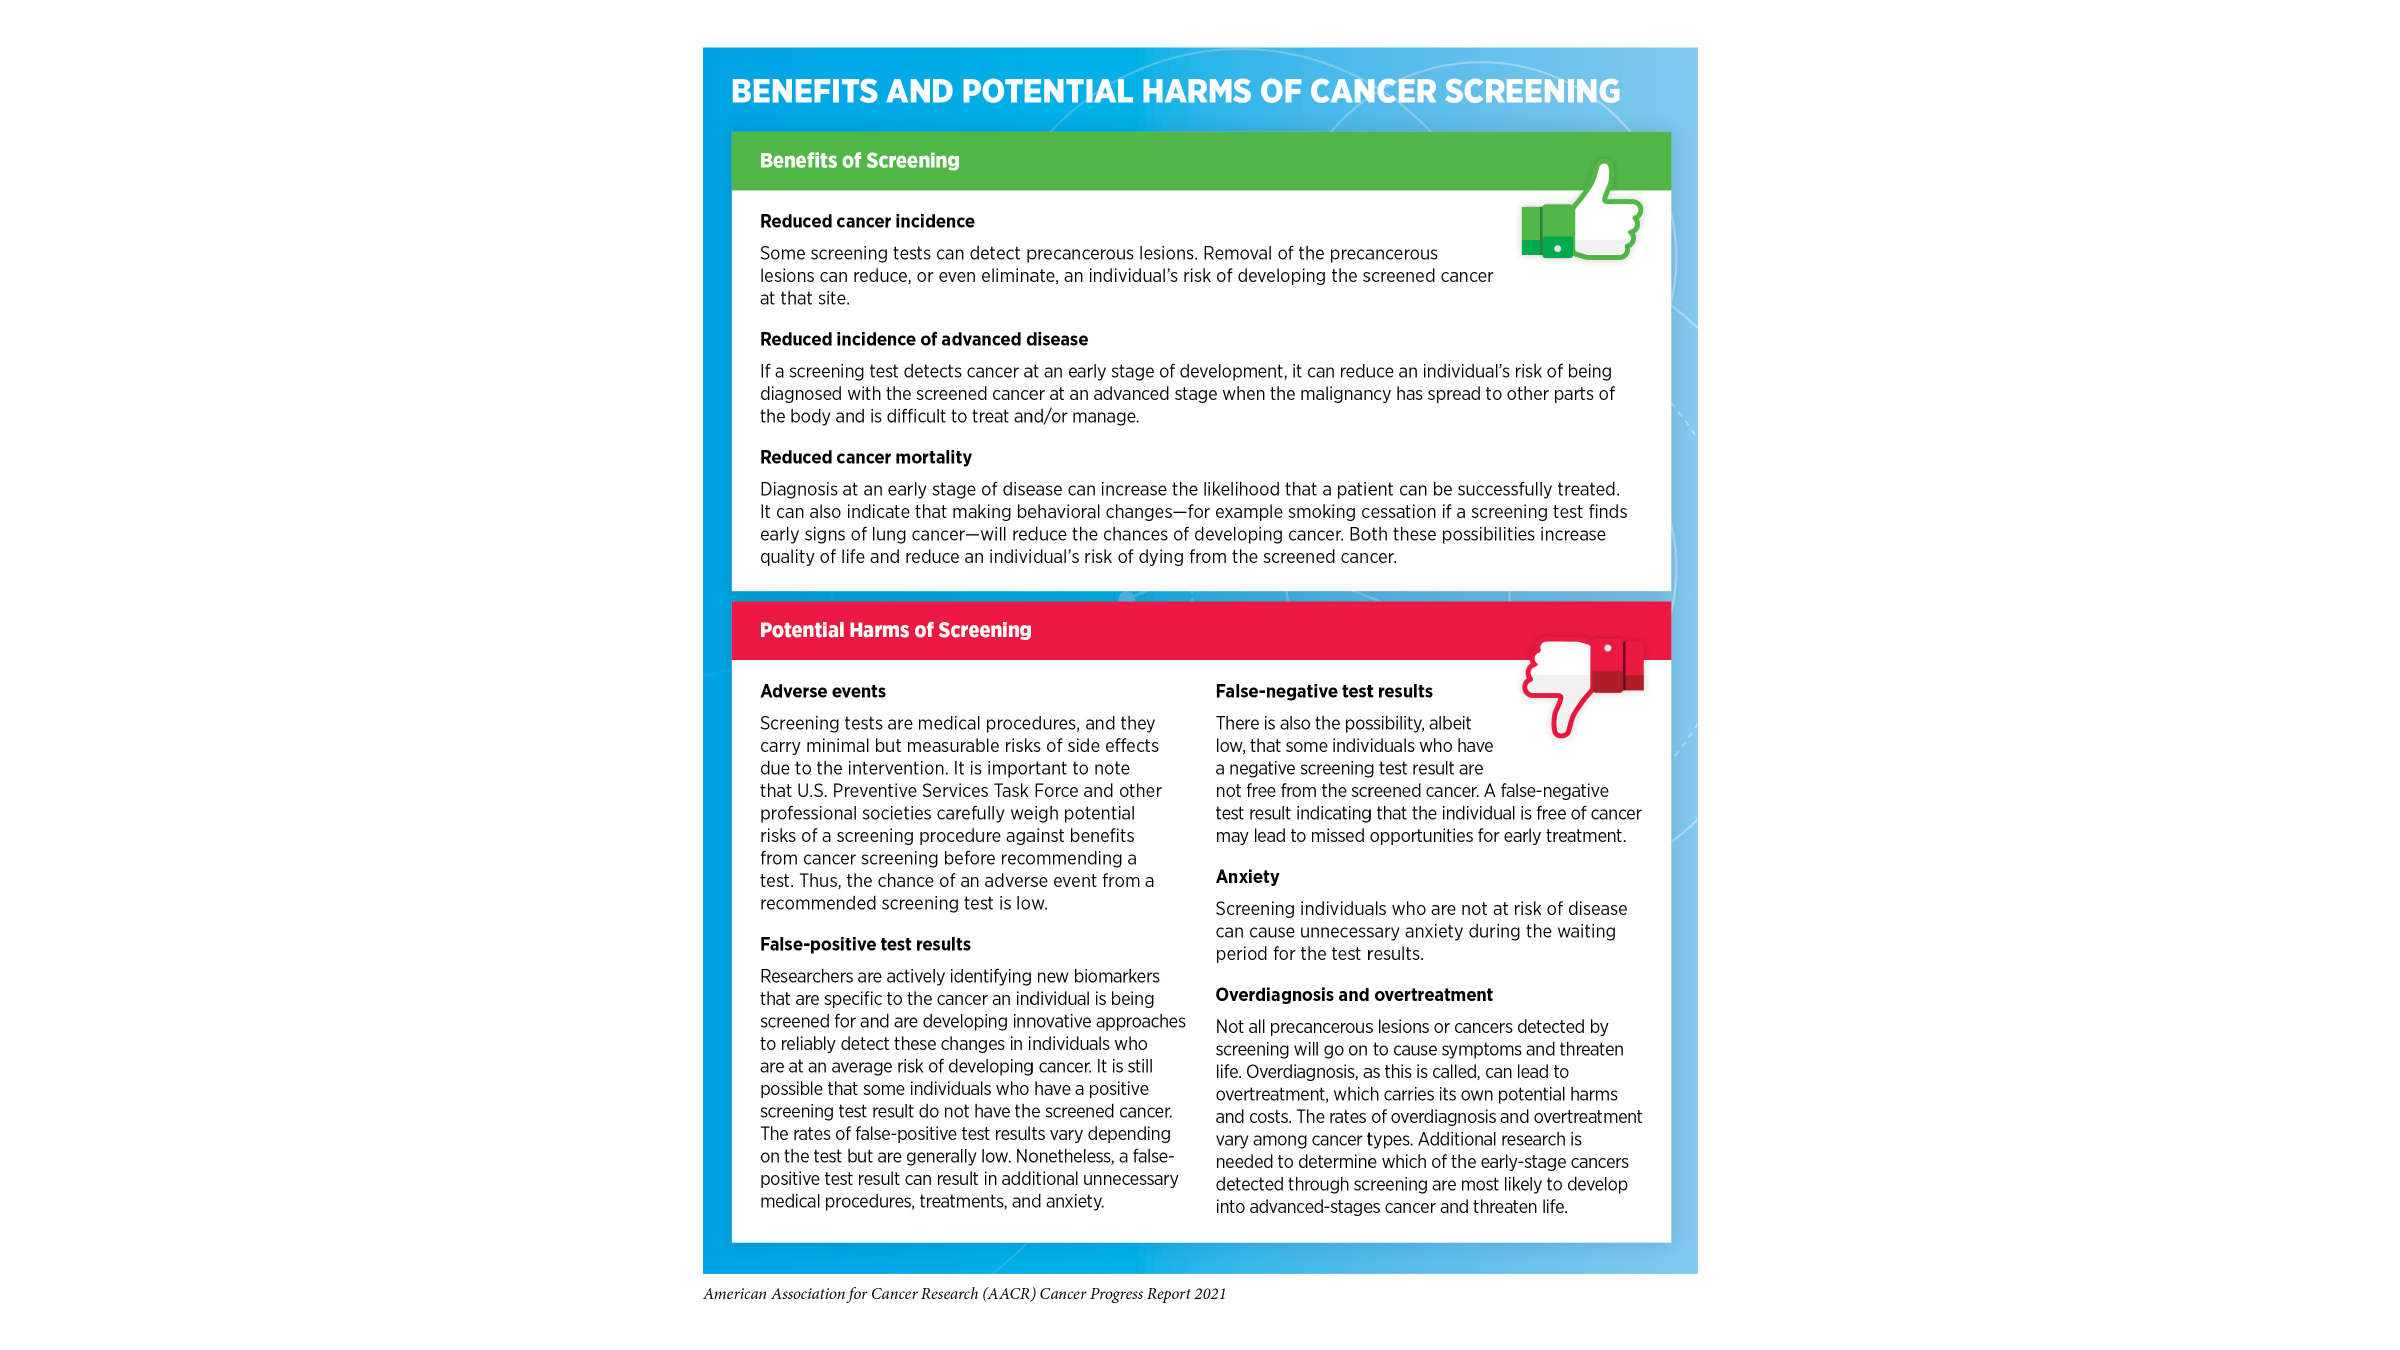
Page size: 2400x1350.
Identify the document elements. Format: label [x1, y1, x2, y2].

picture [693, 38, 1707, 1312]
